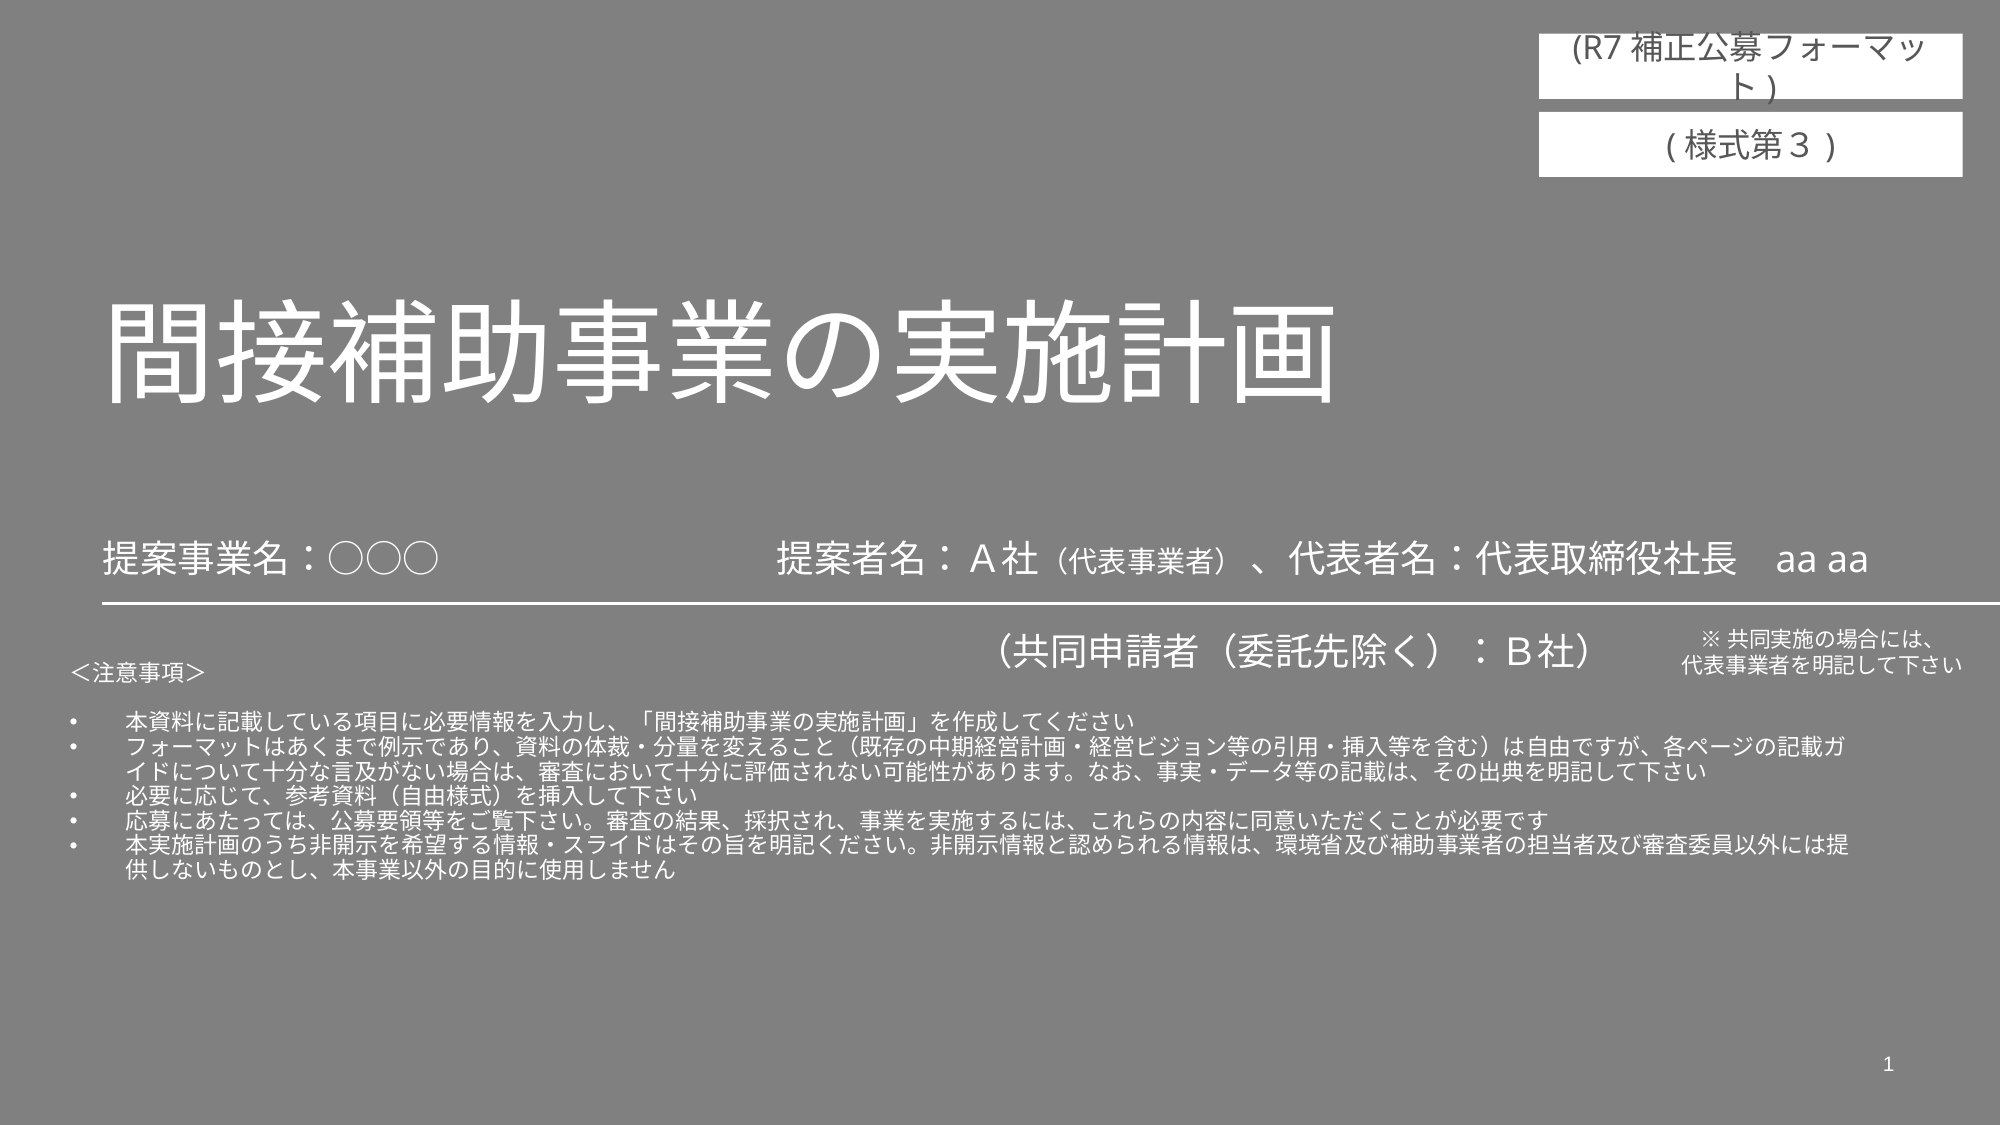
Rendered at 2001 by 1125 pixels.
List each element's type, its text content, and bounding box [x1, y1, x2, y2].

text_box （共同申請者（委託先除く）：Ｂ社） [959, 610, 1870, 691]
text_box (様式第３) [1538, 111, 1964, 178]
text_box ※共同実施の場合には、 代表事業者を明記して下さい [1655, 623, 1991, 681]
title 間接補助事業の実施計画 提案事業名：○○○ 提案者名：Ａ社（代表事業者） 、代表者名：代表取締役社長 aa aa [102, 297, 1897, 633]
text_box (R7補正公募フォーマット) [1538, 33, 1964, 100]
text_box ＜注意事項＞ 本資料に記載している項目に必要情報を入力し、「間接補助事業の実施計画」を作成してください フォーマットはあくまで例示であり、資料の体裁・分量を変えること（既存の中期経営計画・経営ビジョン等の引用・挿入等を含む）は自由ですが、各ページの記載ガイドについて十分な言及がない場合は、審査において十分に評価されない可能性があります。なお、事実・データ等の記載は、その出典を明記して下さい 必要に応じて、参考資料（自由様式）を挿入して下さい 応募にあたっては、公募要領等をご覧下さい。審査の結果、採択され、事業を実施するには、これらの内容に同意いただくことが必要です 本実施計画のうち非開示を希望する情報・スライドはその旨を明記ください。非開示情報と認められる情報は、環境省及び補助事業者の担当者及び審査委員以外には提供しないものとし、本事業以外の目的に使用しません [69, 661, 1870, 1125]
